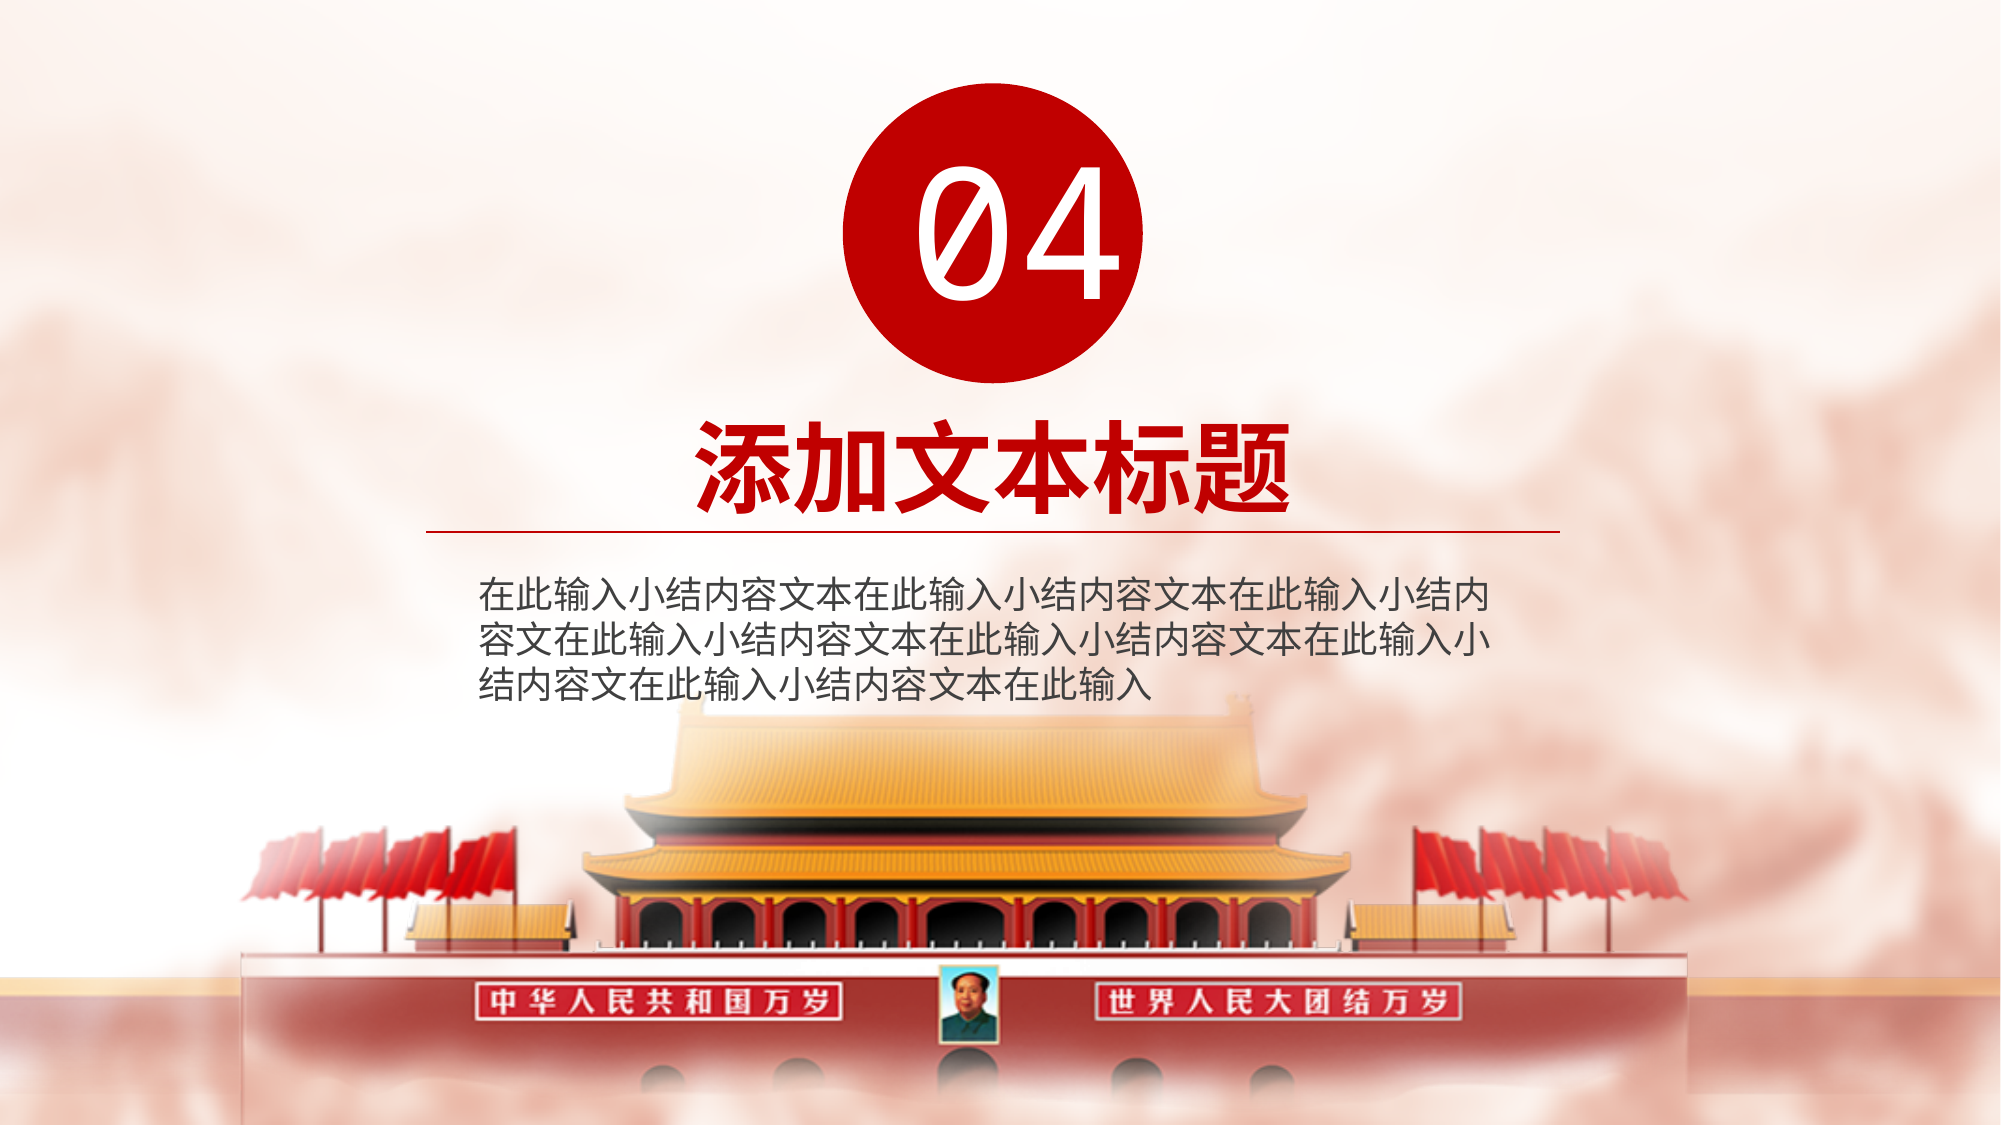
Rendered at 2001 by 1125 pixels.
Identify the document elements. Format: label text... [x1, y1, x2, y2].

text_box 添加文本标题 [479, 397, 1506, 531]
picture [0, 0, 2001, 1125]
text_box 在此输入小结内容文本在此输入小结内容文本在此输入小结内容文在此输入小结内容文本在此输入小结内容文本在此输入小结内容文在此输入小结内容文本在此输入 [463, 563, 1527, 691]
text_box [842, 83, 1223, 384]
